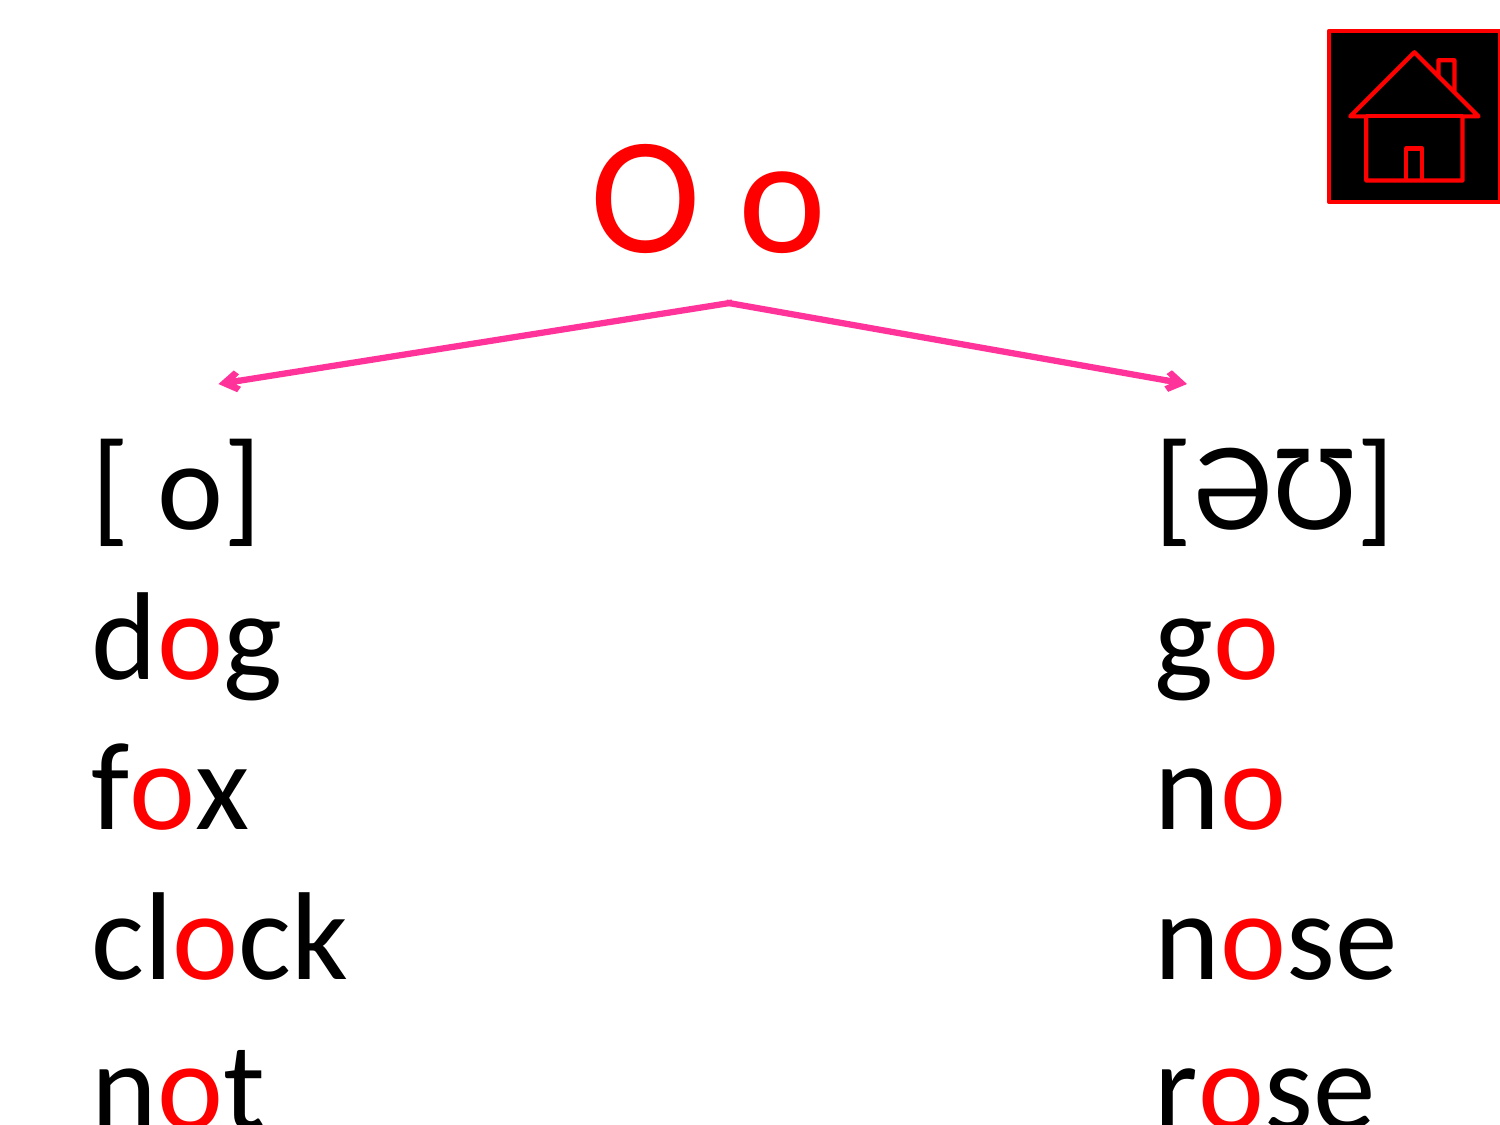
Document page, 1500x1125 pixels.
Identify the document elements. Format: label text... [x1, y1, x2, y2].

text_box O o [301, 78, 1117, 293]
text_box [1327, 29, 1500, 204]
text_box [ o] dog fox clock not [76, 397, 408, 1125]
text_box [726, 302, 1188, 385]
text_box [218, 302, 725, 385]
text_box [ƏƱ] go no nose rose [1139, 397, 1500, 1125]
